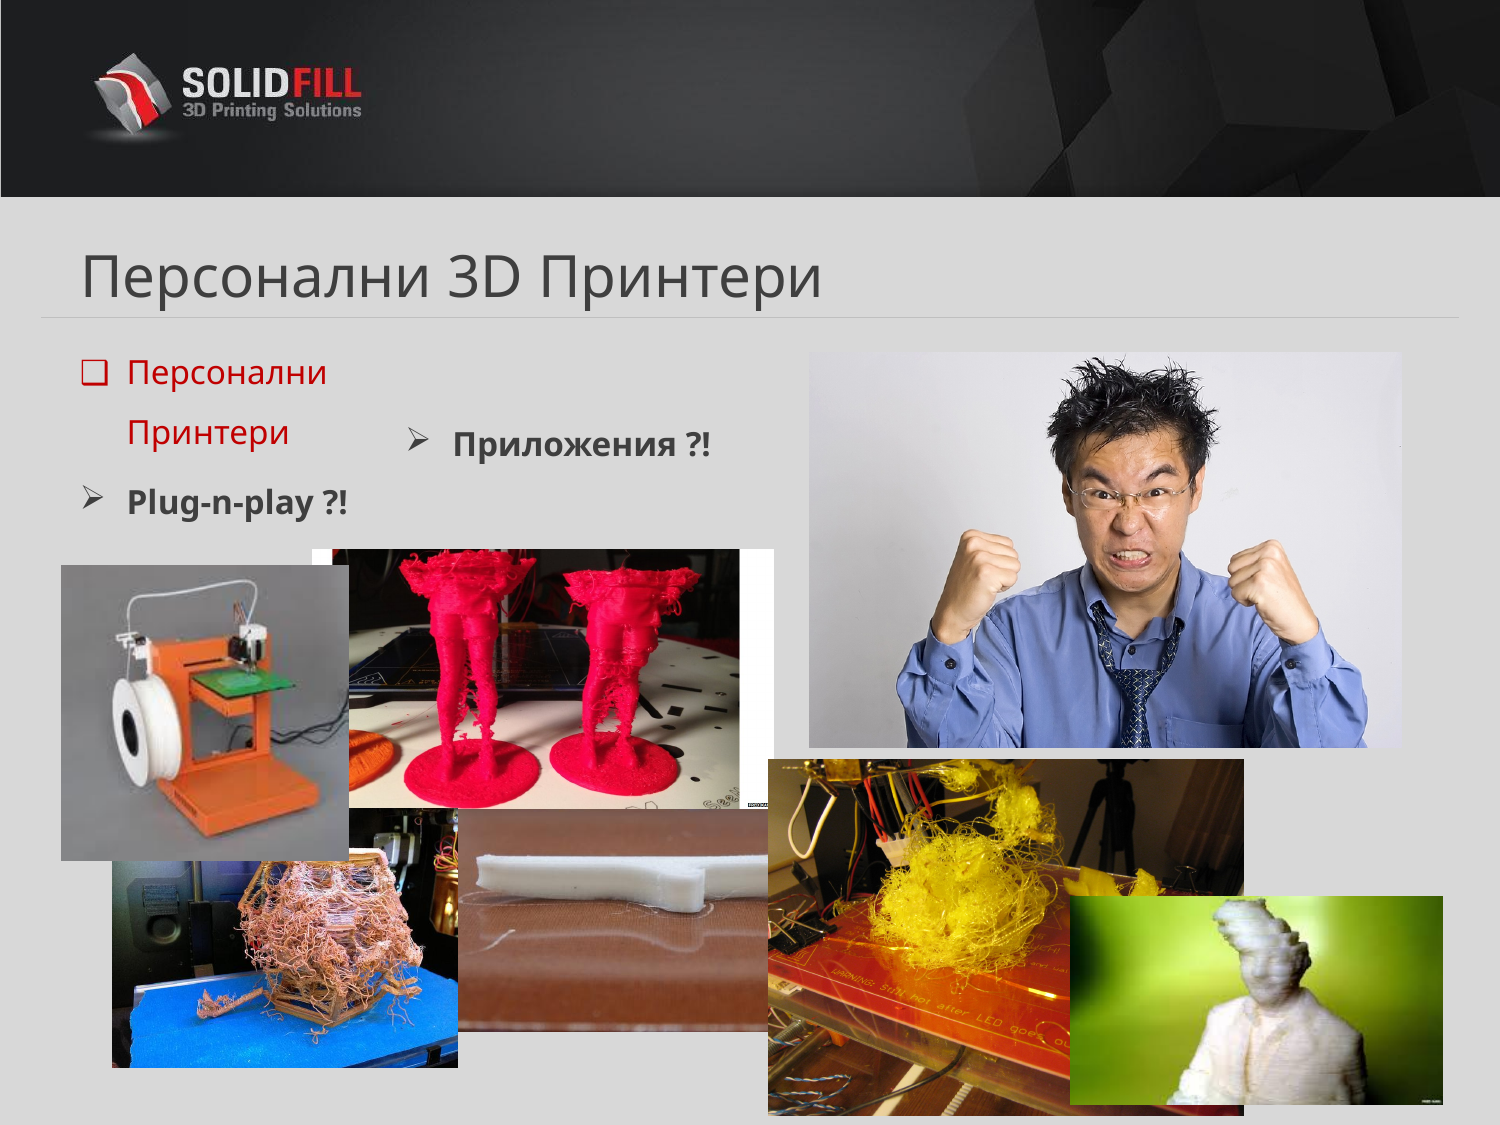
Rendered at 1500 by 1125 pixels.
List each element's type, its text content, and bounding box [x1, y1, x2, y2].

text_box Приложения ?! [390, 416, 727, 471]
text_box [0, 0, 1500, 197]
picture [808, 351, 1402, 748]
text_box Персонални 3D Принтери [64, 231, 1436, 316]
text_box Персонални Принтери Plug-n-play ?! [64, 326, 492, 492]
picture [61, 549, 1443, 1117]
